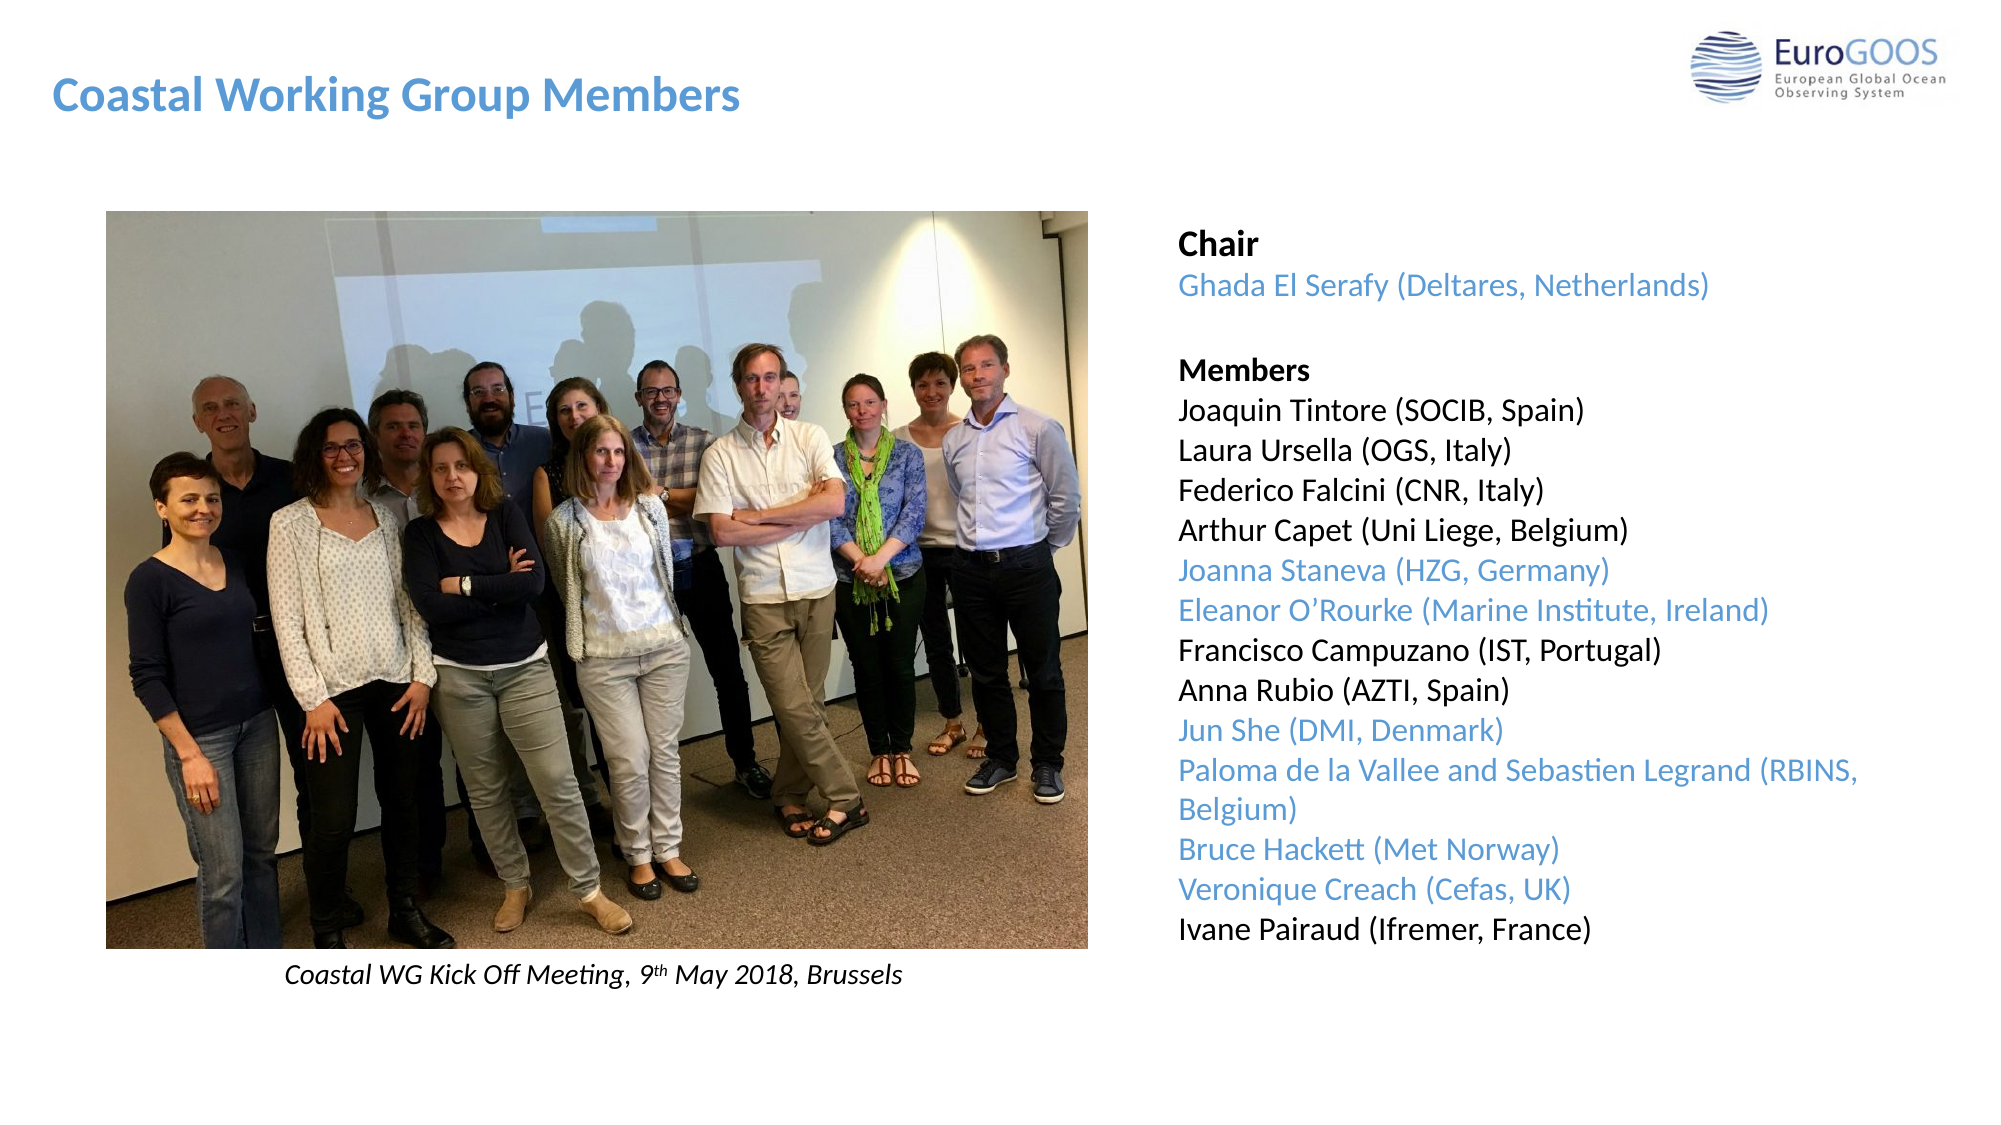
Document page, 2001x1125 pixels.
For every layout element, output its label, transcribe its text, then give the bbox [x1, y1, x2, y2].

picture [106, 211, 1088, 949]
text_box Coastal Working Group Members [37, 53, 1946, 129]
text_box Chair Ghada El Serafy (Deltares, Netherlands) Members Joaquin Tintore (SOCIB, Spain) Laura Ursella (OGS, Italy) Federico Falcini (CNR, Italy) Arthur Capet (Uni Liege, Belgium) Joanna Staneva (HZG, Germany) Eleanor O’Rourke (Marine Institute, Ireland) Francisco Campuzano (IST, Portugal) Anna Rubio (AZTI, Spain) Jun She (DMI, Denmark) Paloma de la Vallee and Sebastien Legrand (RBINS, Belgium) Bruce Hackett (Met Norway) Veronique Creach (Cefas, UK) Ivane Pairaud (Ifremer, France) [1163, 211, 1926, 950]
picture [1676, 22, 1959, 110]
text_box Coastal WG Kick Off Meeting, 9th May 2018, Brussels [106, 949, 1088, 999]
